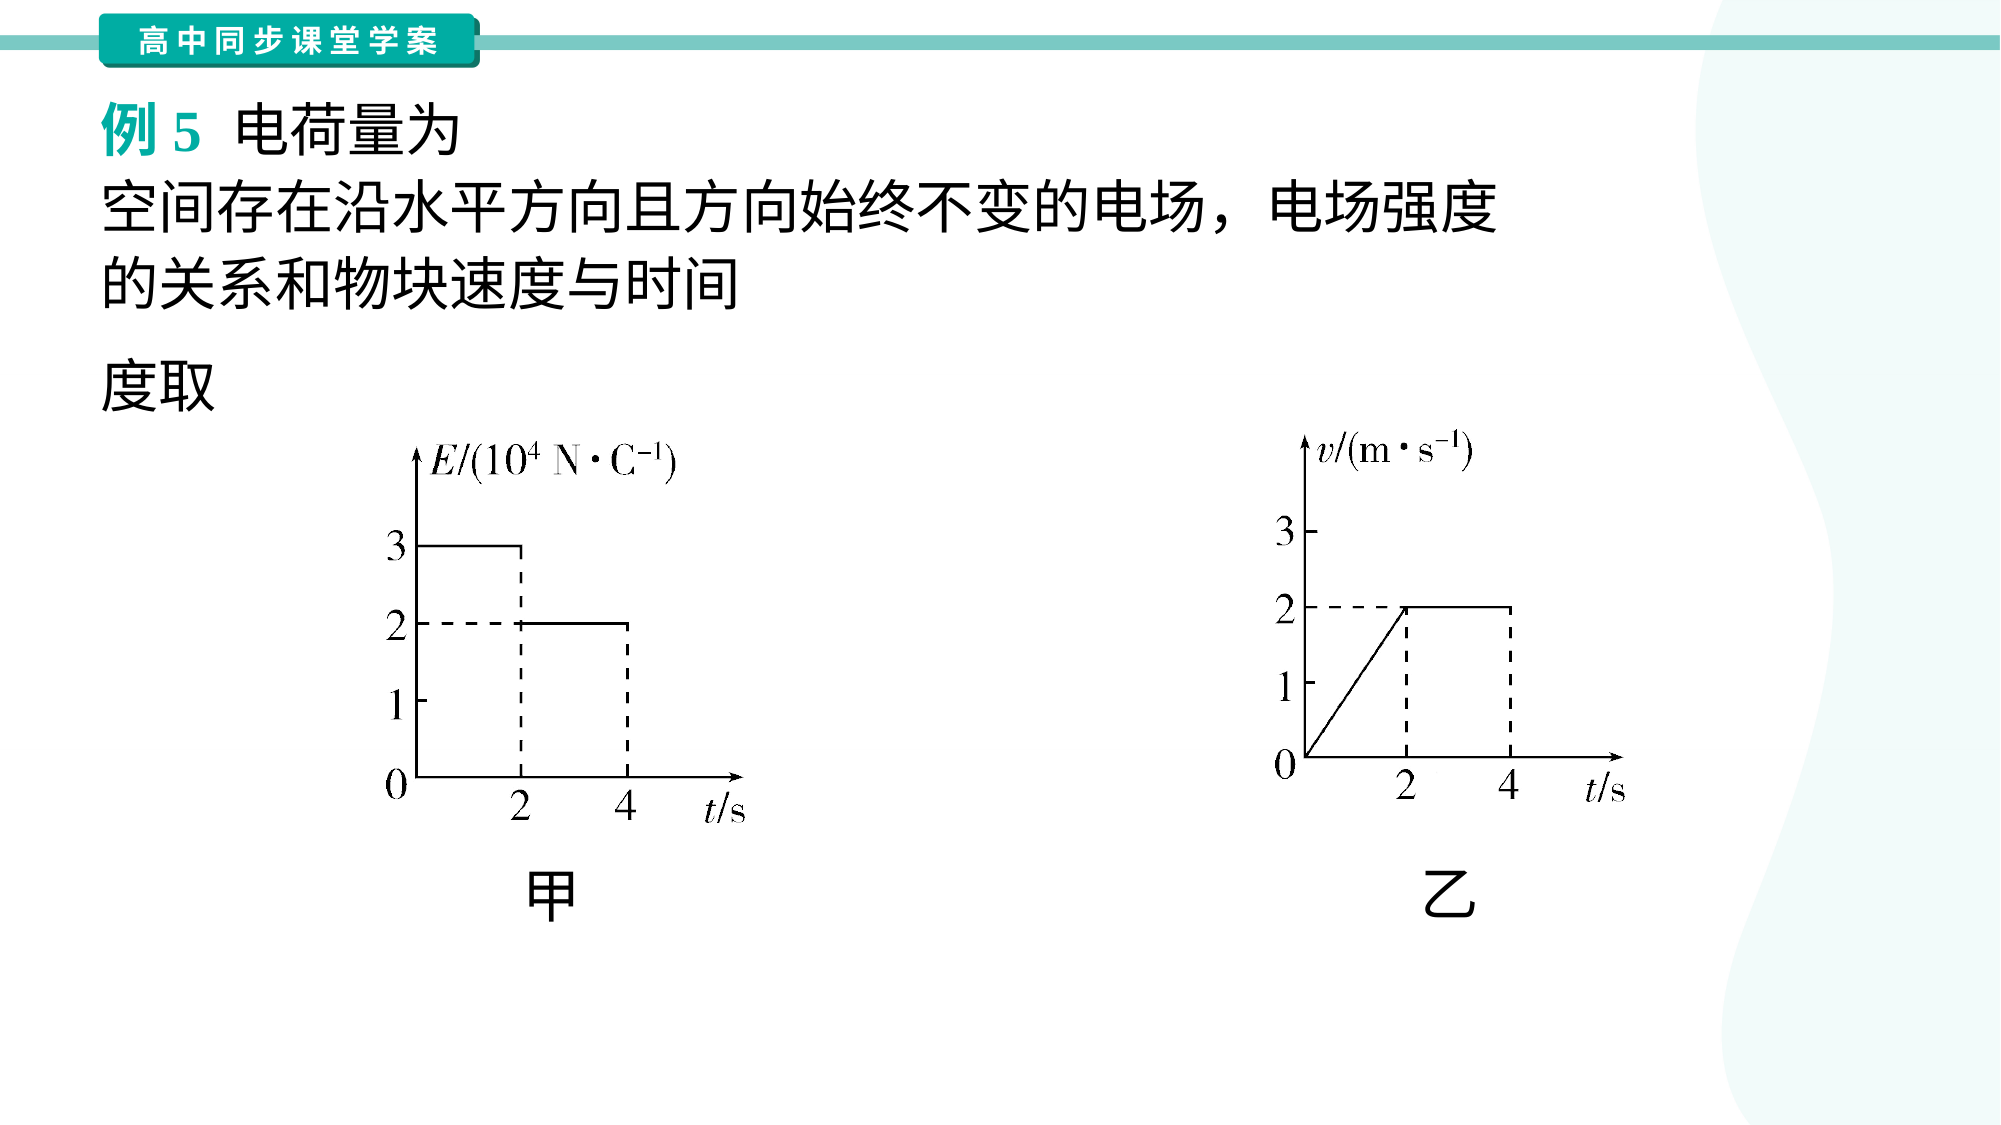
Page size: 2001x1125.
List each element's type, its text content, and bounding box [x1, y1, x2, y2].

text_box 乙 [1413, 822, 1486, 986]
text_box 甲 [515, 823, 588, 987]
picture [0, 0, 2000, 1125]
